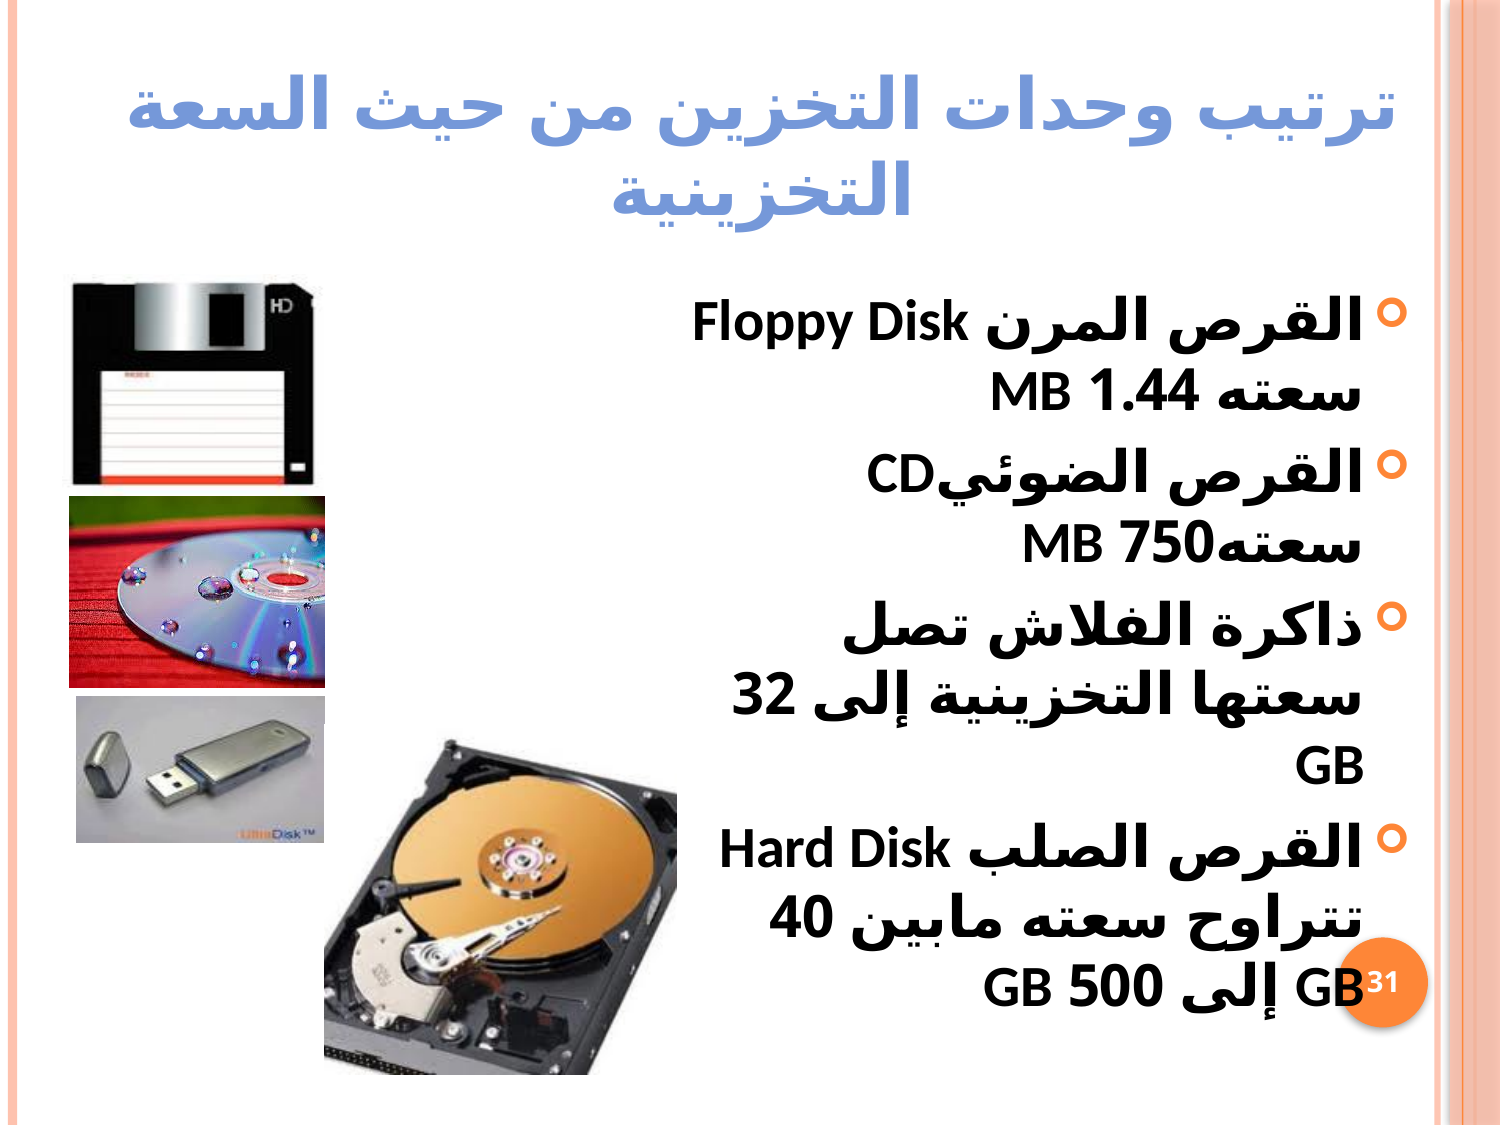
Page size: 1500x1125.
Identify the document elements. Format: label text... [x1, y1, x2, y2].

title ترتيب وحدات التخزين من حيث السعة التخزينية [87, 50, 1438, 238]
list القرص المرن Floppy Disk سعته 1.44 MB القرص الضوئيCD سعته750 MB ذاكرة الفلاش تصل سعتها التخزينية إلى 32 GB القرص الصلب Hard Disk تتراوح سعته مابين 40 GB إلى 500 GB [676, 275, 1425, 1038]
slide_number 31 [1333, 940, 1434, 1027]
picture [76, 696, 678, 1075]
picture [61, 274, 326, 688]
